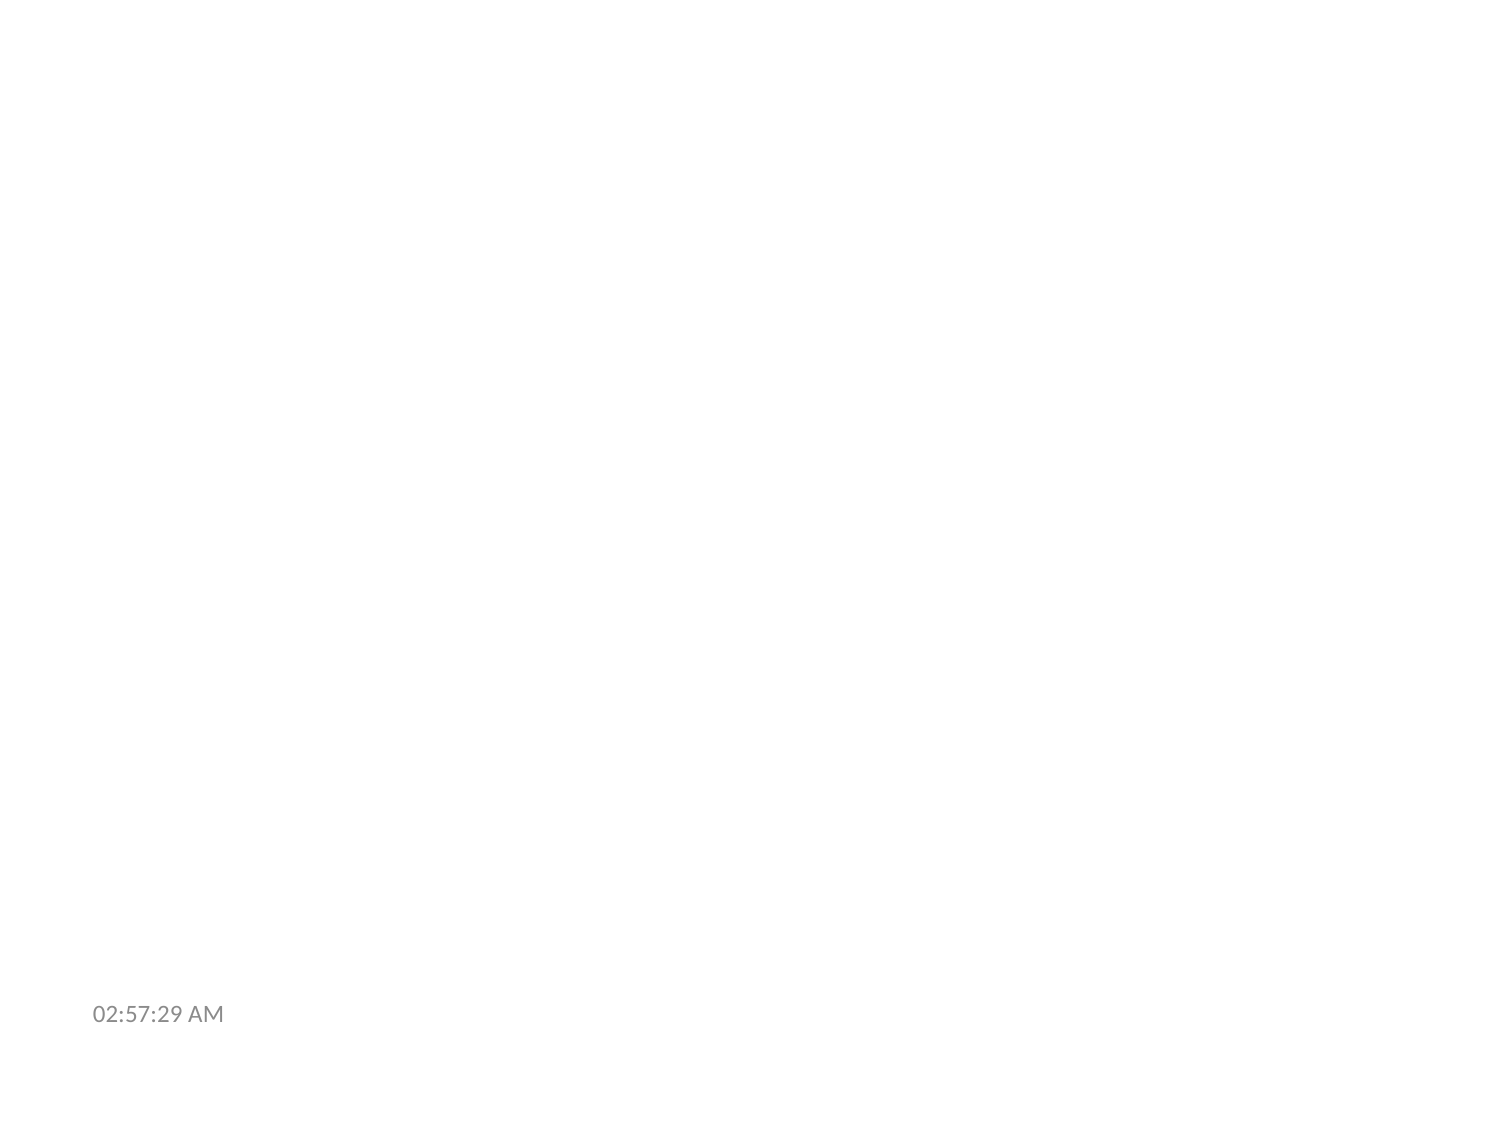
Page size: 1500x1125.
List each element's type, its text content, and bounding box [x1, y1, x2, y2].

text_box 3:35:09 PM [77, 982, 428, 1043]
